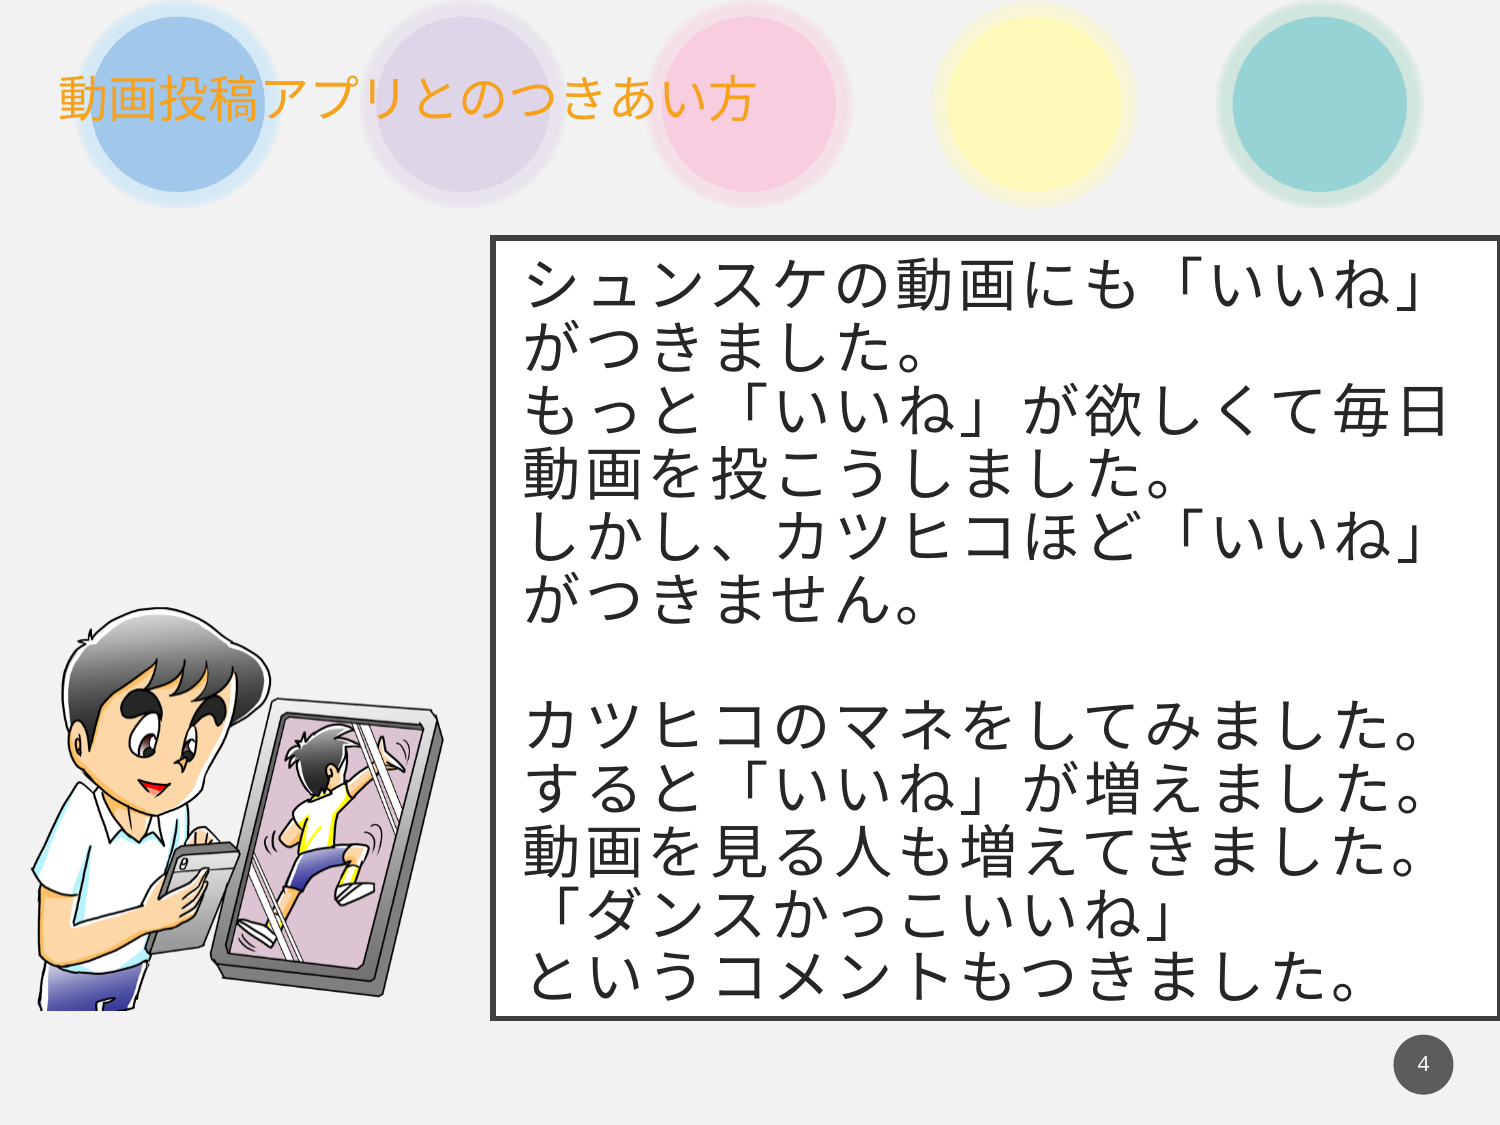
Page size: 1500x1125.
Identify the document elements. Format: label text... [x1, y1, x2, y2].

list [0, 588, 462, 1011]
slide_number 4 [1393, 1034, 1454, 1095]
picture [73, 0, 1424, 209]
title シュンスケの動画にも「いいね」がつきました。 もっと「いいね」が欲しくて毎日動画を投こうしました。 しかし、カツヒコほど「いいね」がつきません。 カツヒコのマネをしてみました。 すると「いいね」が増えました。 動画を見る人も増えてきました。 「ダンスかっこいいね」 というコメントもつきました。 [490, 235, 1500, 1021]
